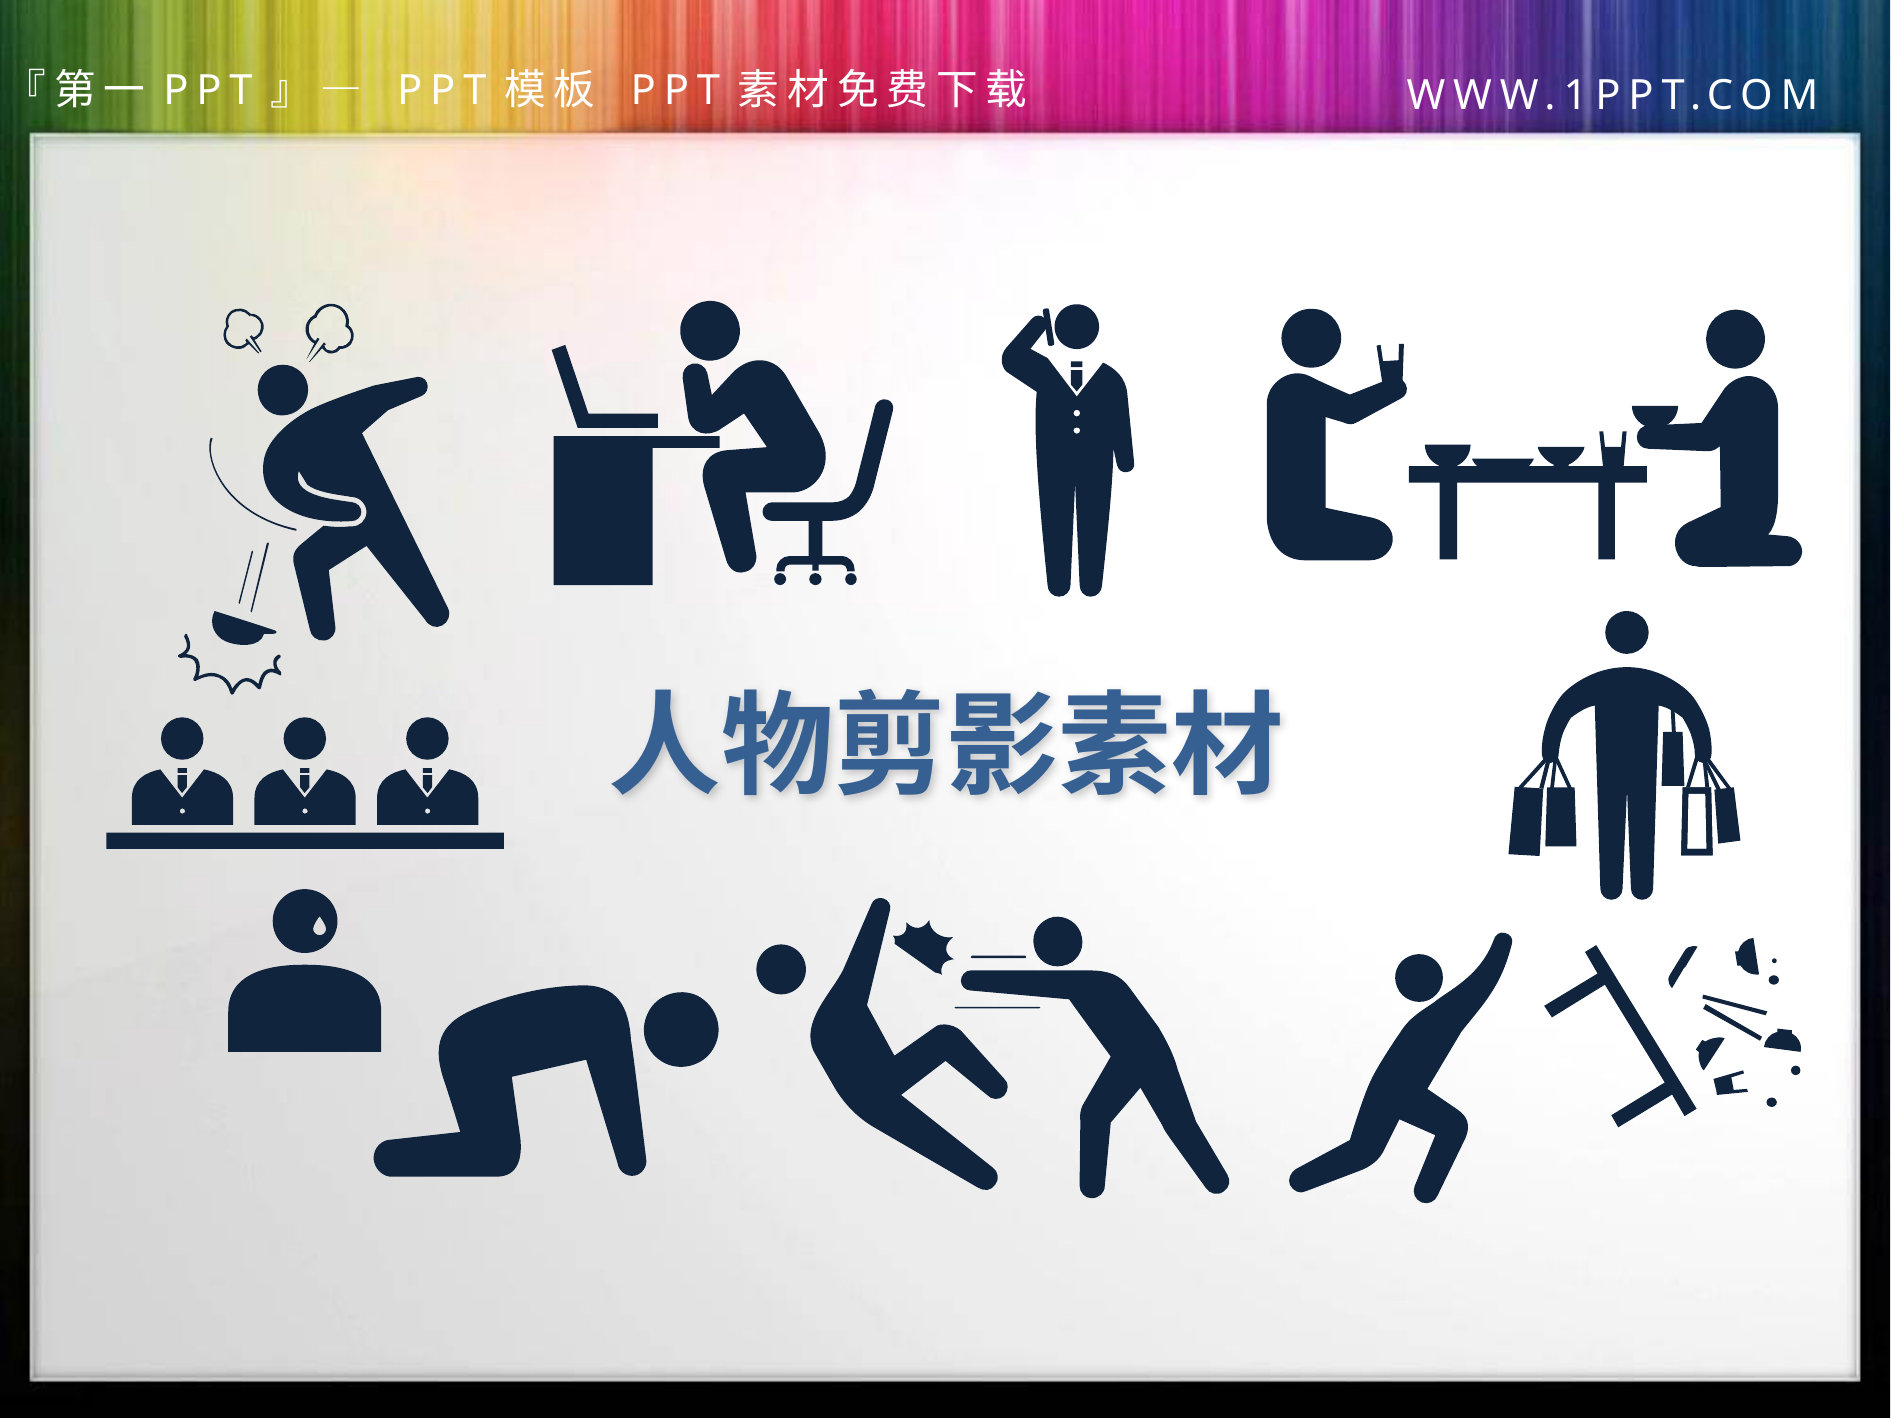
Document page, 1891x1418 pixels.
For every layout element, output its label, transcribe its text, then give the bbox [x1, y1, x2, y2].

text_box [177, 302, 452, 695]
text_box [756, 896, 1232, 1199]
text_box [373, 983, 725, 1178]
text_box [1266, 306, 1803, 568]
picture [0, 0, 1891, 1418]
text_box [106, 717, 505, 1053]
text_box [1287, 931, 1803, 1206]
text_box 人物剪影素材 [415, 665, 1477, 816]
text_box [998, 303, 1136, 597]
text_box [551, 296, 895, 586]
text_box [1508, 610, 1741, 900]
